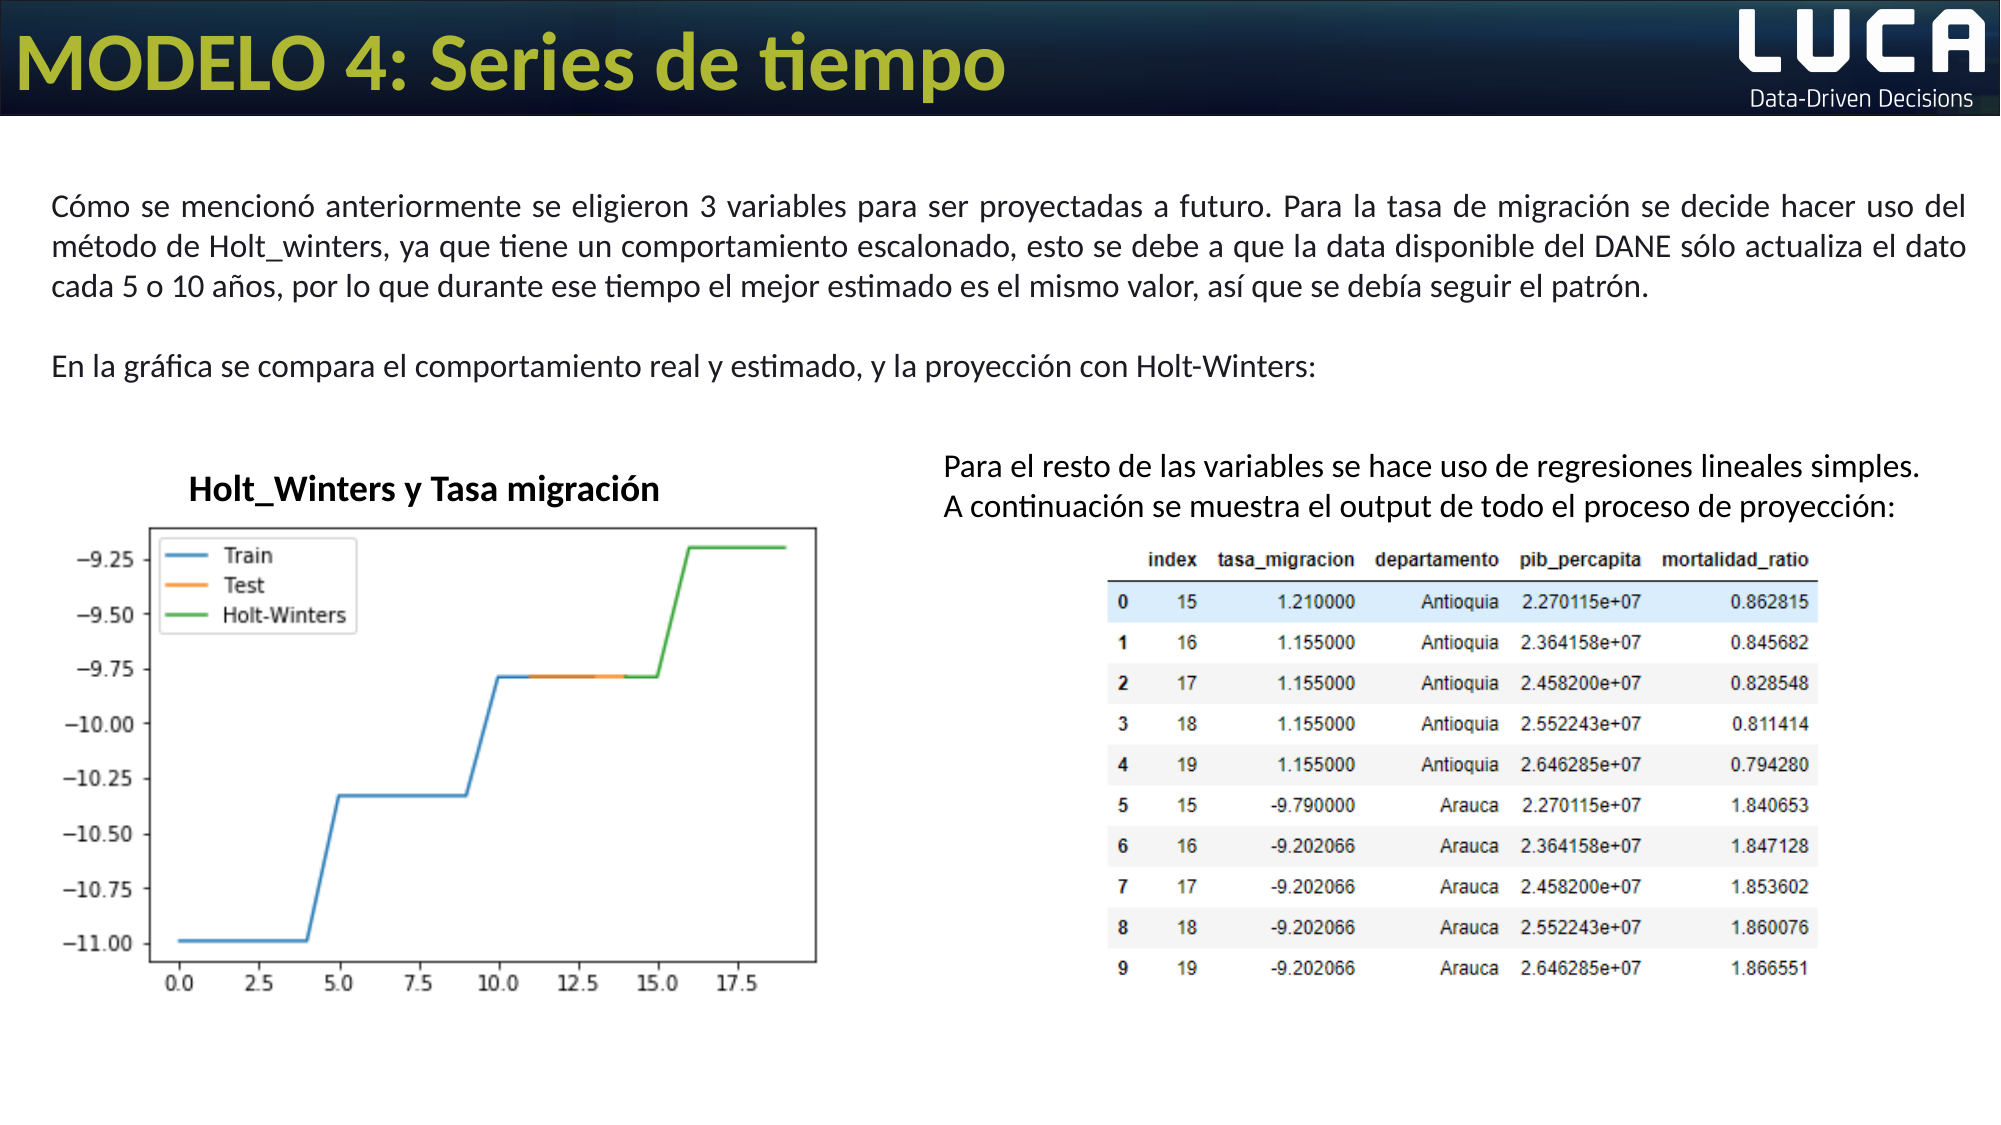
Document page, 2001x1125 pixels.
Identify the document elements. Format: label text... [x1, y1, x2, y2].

picture [1097, 532, 1837, 1008]
text_box Holt_Winters y Tasa migración [108, 456, 742, 486]
text_box Cómo se mencionó anteriormente se eligieron 3 variables para ser proyectadas a futuro. Para la tasa de migración se decide hacer uso del método de Holt_winters, ya que tiene un comportamiento escalonado, esto se debe a que la data disponible del DANE sólo actualiza el dato cada 5 o 10 años, por lo que durante ese tiempo el mejor estimado es el mismo valor, así que se debía seguir el patrón. En la gráfica se compara el comportamiento real y estimado, y la proyección con Holt-Winters: [36, 176, 1985, 392]
text_box Para el resto de las variables se hace uso de regresiones lineales simples. A continuación se muestra el output de todo el proceso de proyección: [928, 436, 1946, 532]
picture [36, 486, 883, 1043]
picture [0, 0, 2000, 117]
